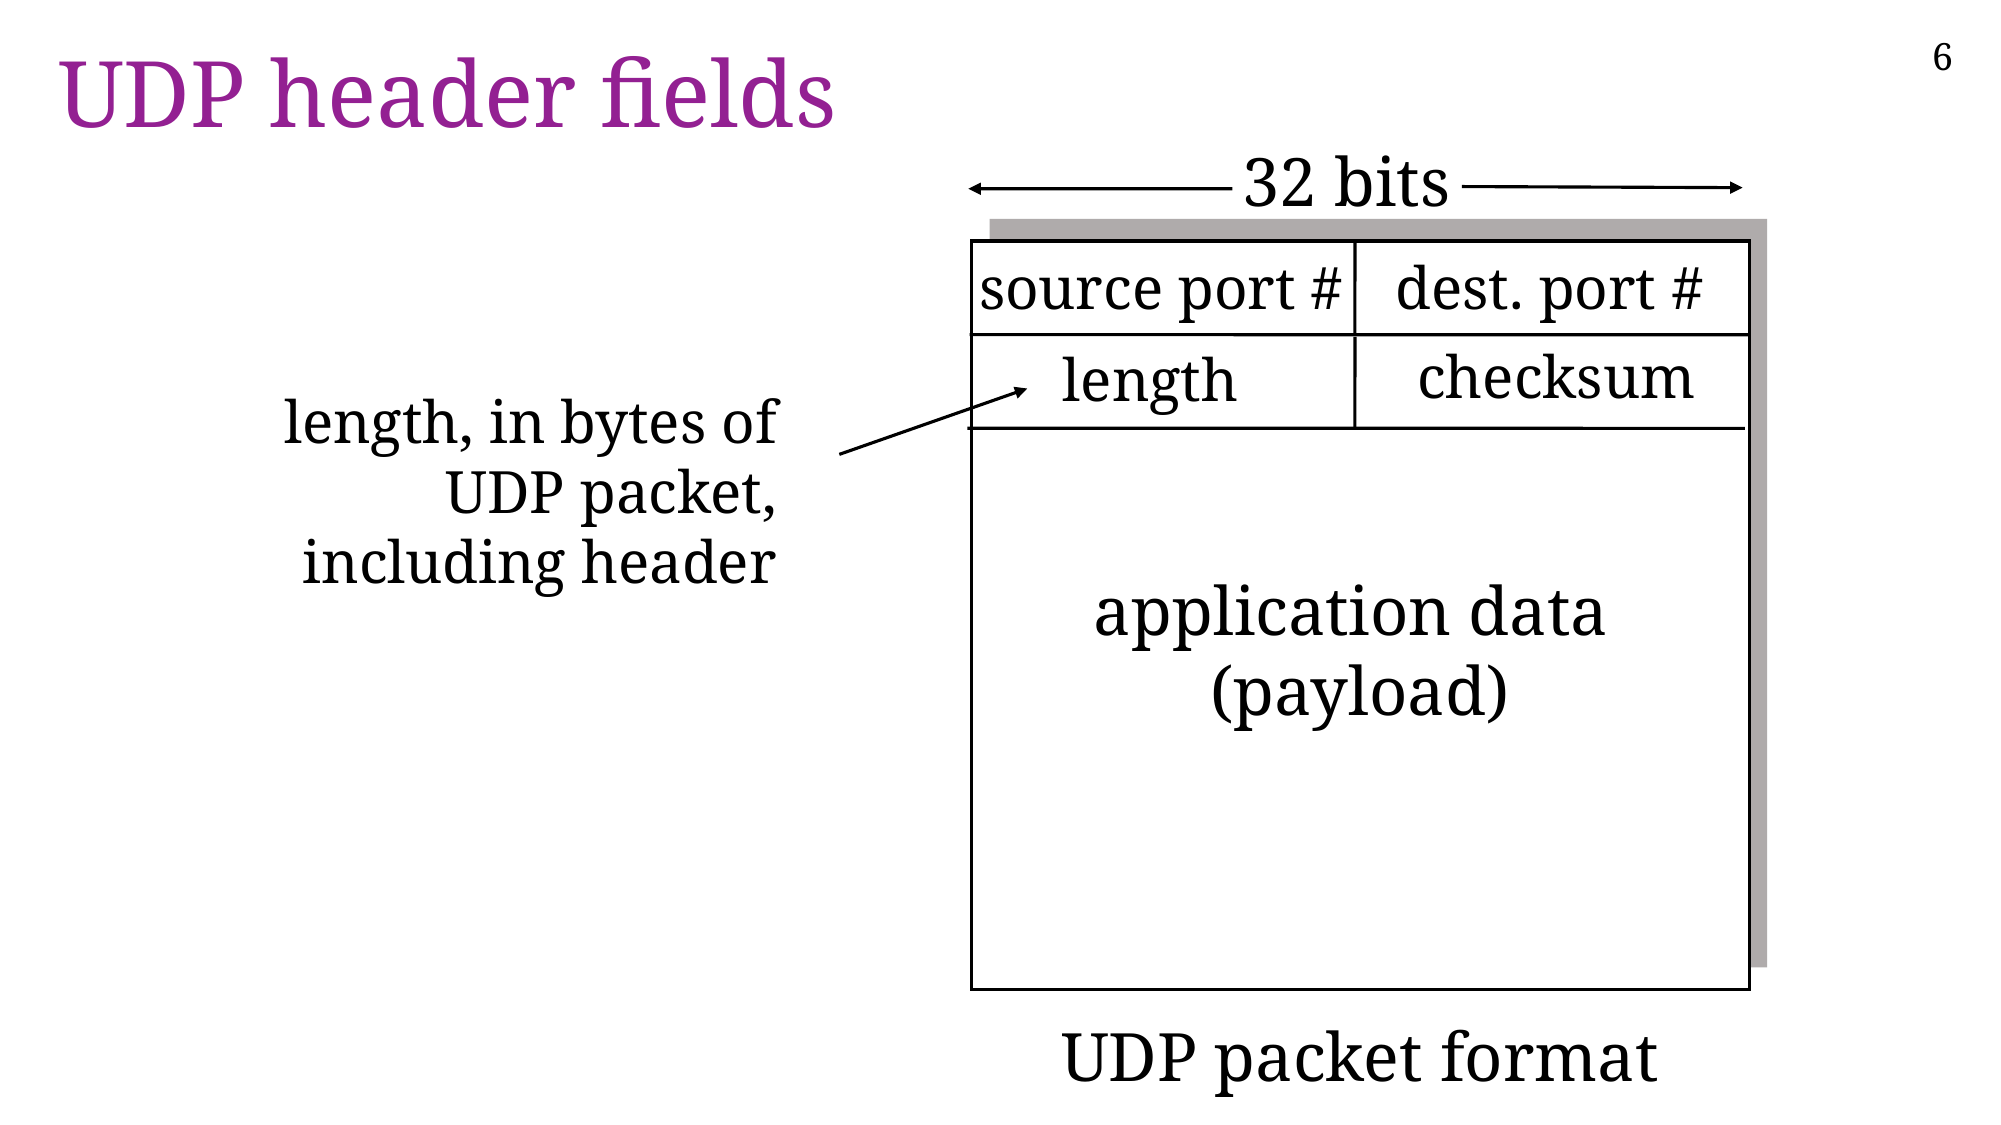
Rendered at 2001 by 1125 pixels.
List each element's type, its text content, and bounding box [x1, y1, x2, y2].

title UDP header fields [43, 25, 1953, 171]
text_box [228, 132, 1768, 1108]
